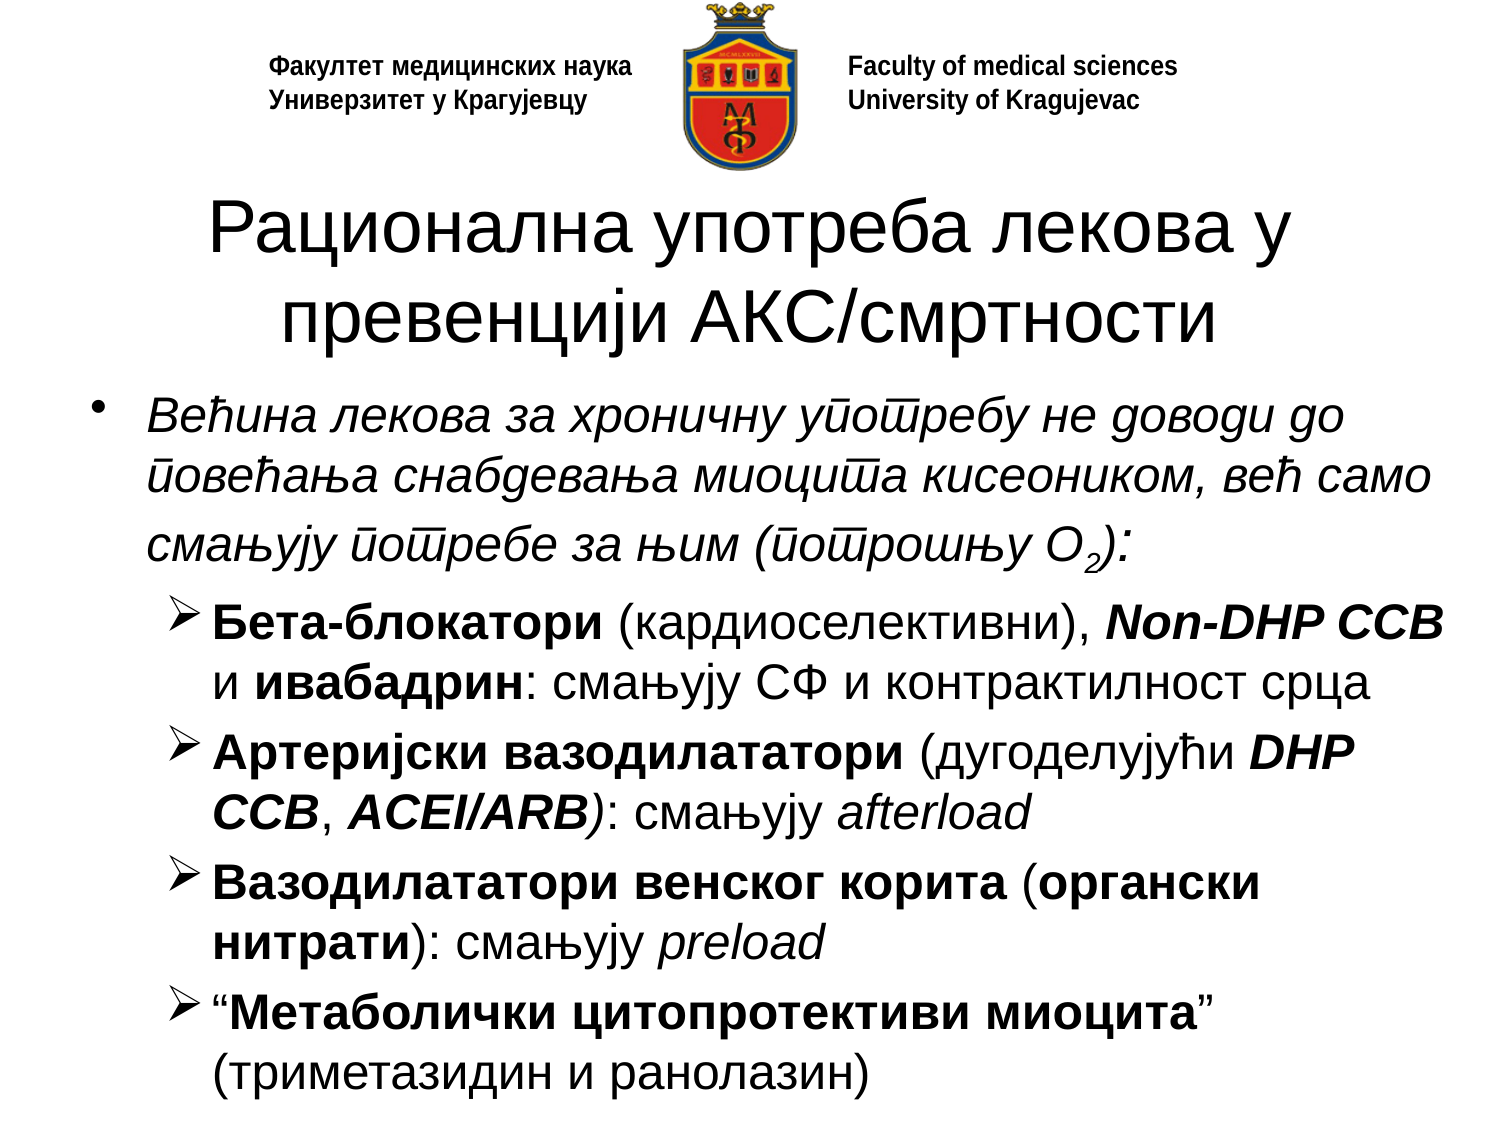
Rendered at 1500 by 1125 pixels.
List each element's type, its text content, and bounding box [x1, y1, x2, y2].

title Рационална употреба лекова у превенцији АКС/смртности [74, 173, 1426, 362]
list Већина лекова за хроничну употребу не доводи до повећања снабдевања миоцита кисеоником, већ само смањују потребе за њим (потрошњу О2): Бета-блокатори (кардиоселективни), Non-DHP CCB и ивабадрин: смањују СФ и контрактилност срца Артеријски вазодилататори (дугоделујући DHP CCB, ACEI/ARB): смањују afterload Вазодилататори венског корита (органски нитрати): смањују preload “Метаболички цитопротективи миоцита” (триметазидин и ранолазин) [74, 374, 1471, 1118]
